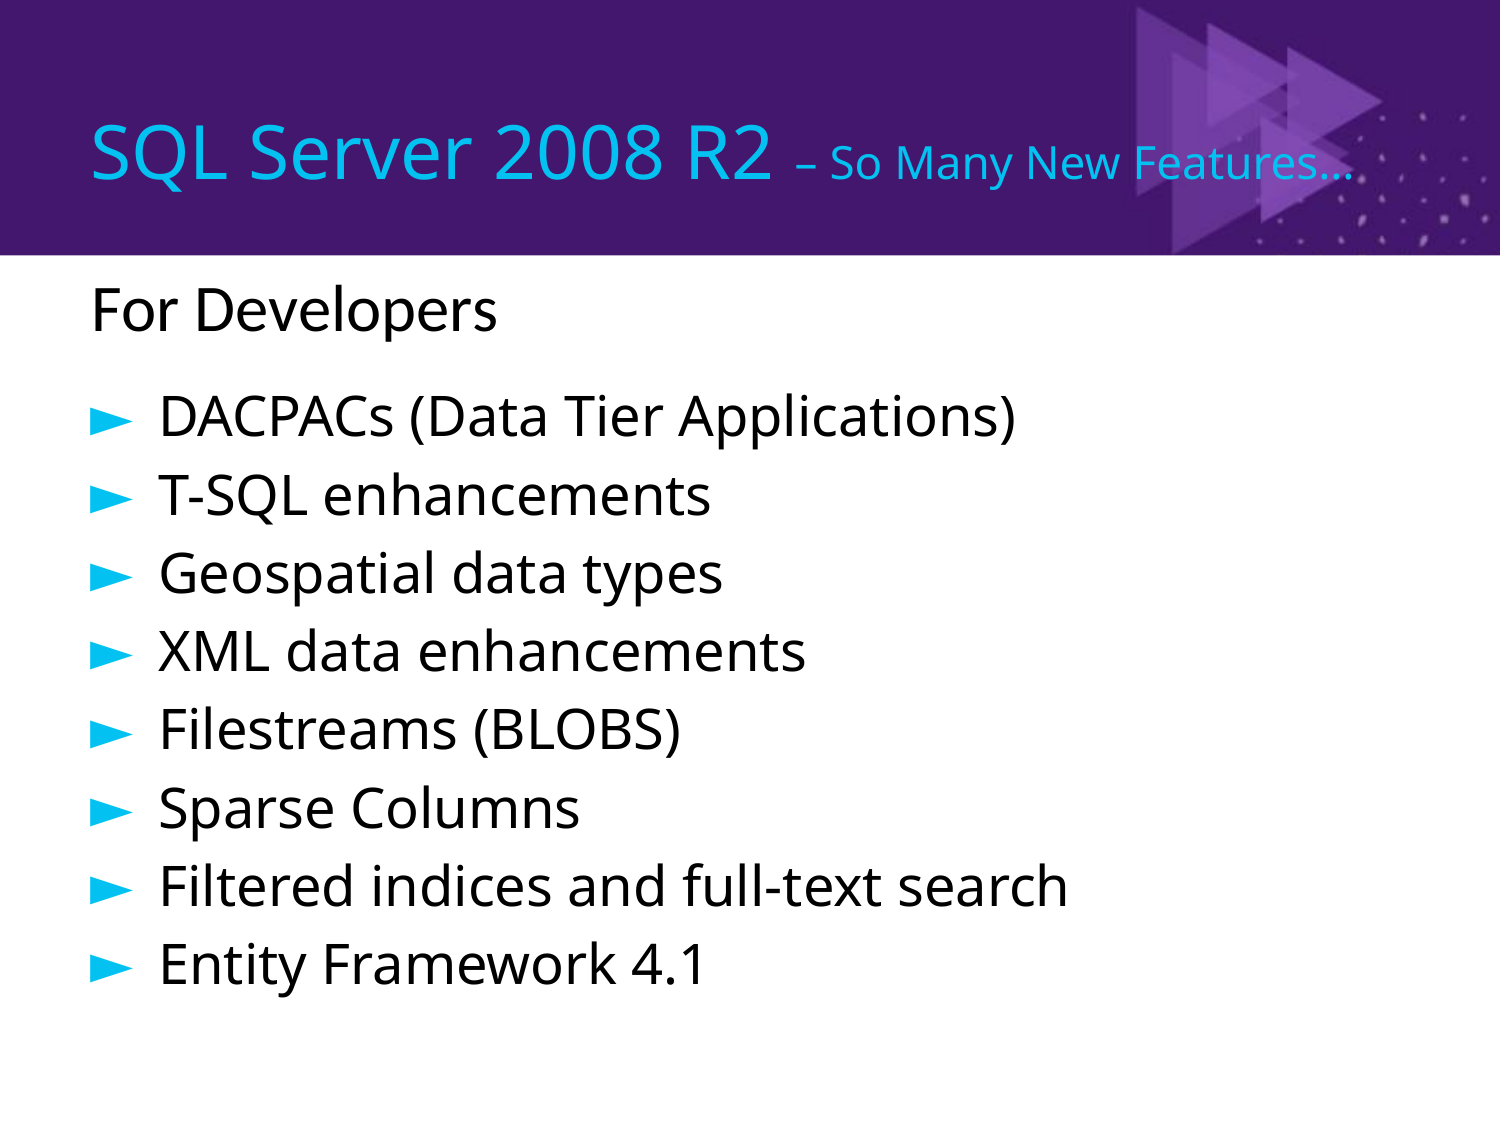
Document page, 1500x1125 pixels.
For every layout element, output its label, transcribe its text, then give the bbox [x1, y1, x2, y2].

title SQL Server 2008 R2 – So Many New Features… [75, 56, 1425, 244]
list DACPACs (Data Tier Applications) T-SQL enhancements Geospatial data types XML data enhancements Filestreams (BLOBS) Sparse Columns Filtered indices and full-text search Entity Framework 4.1 [75, 373, 1425, 1005]
picture [0, 0, 1500, 255]
text_box For Developers [76, 278, 1447, 350]
